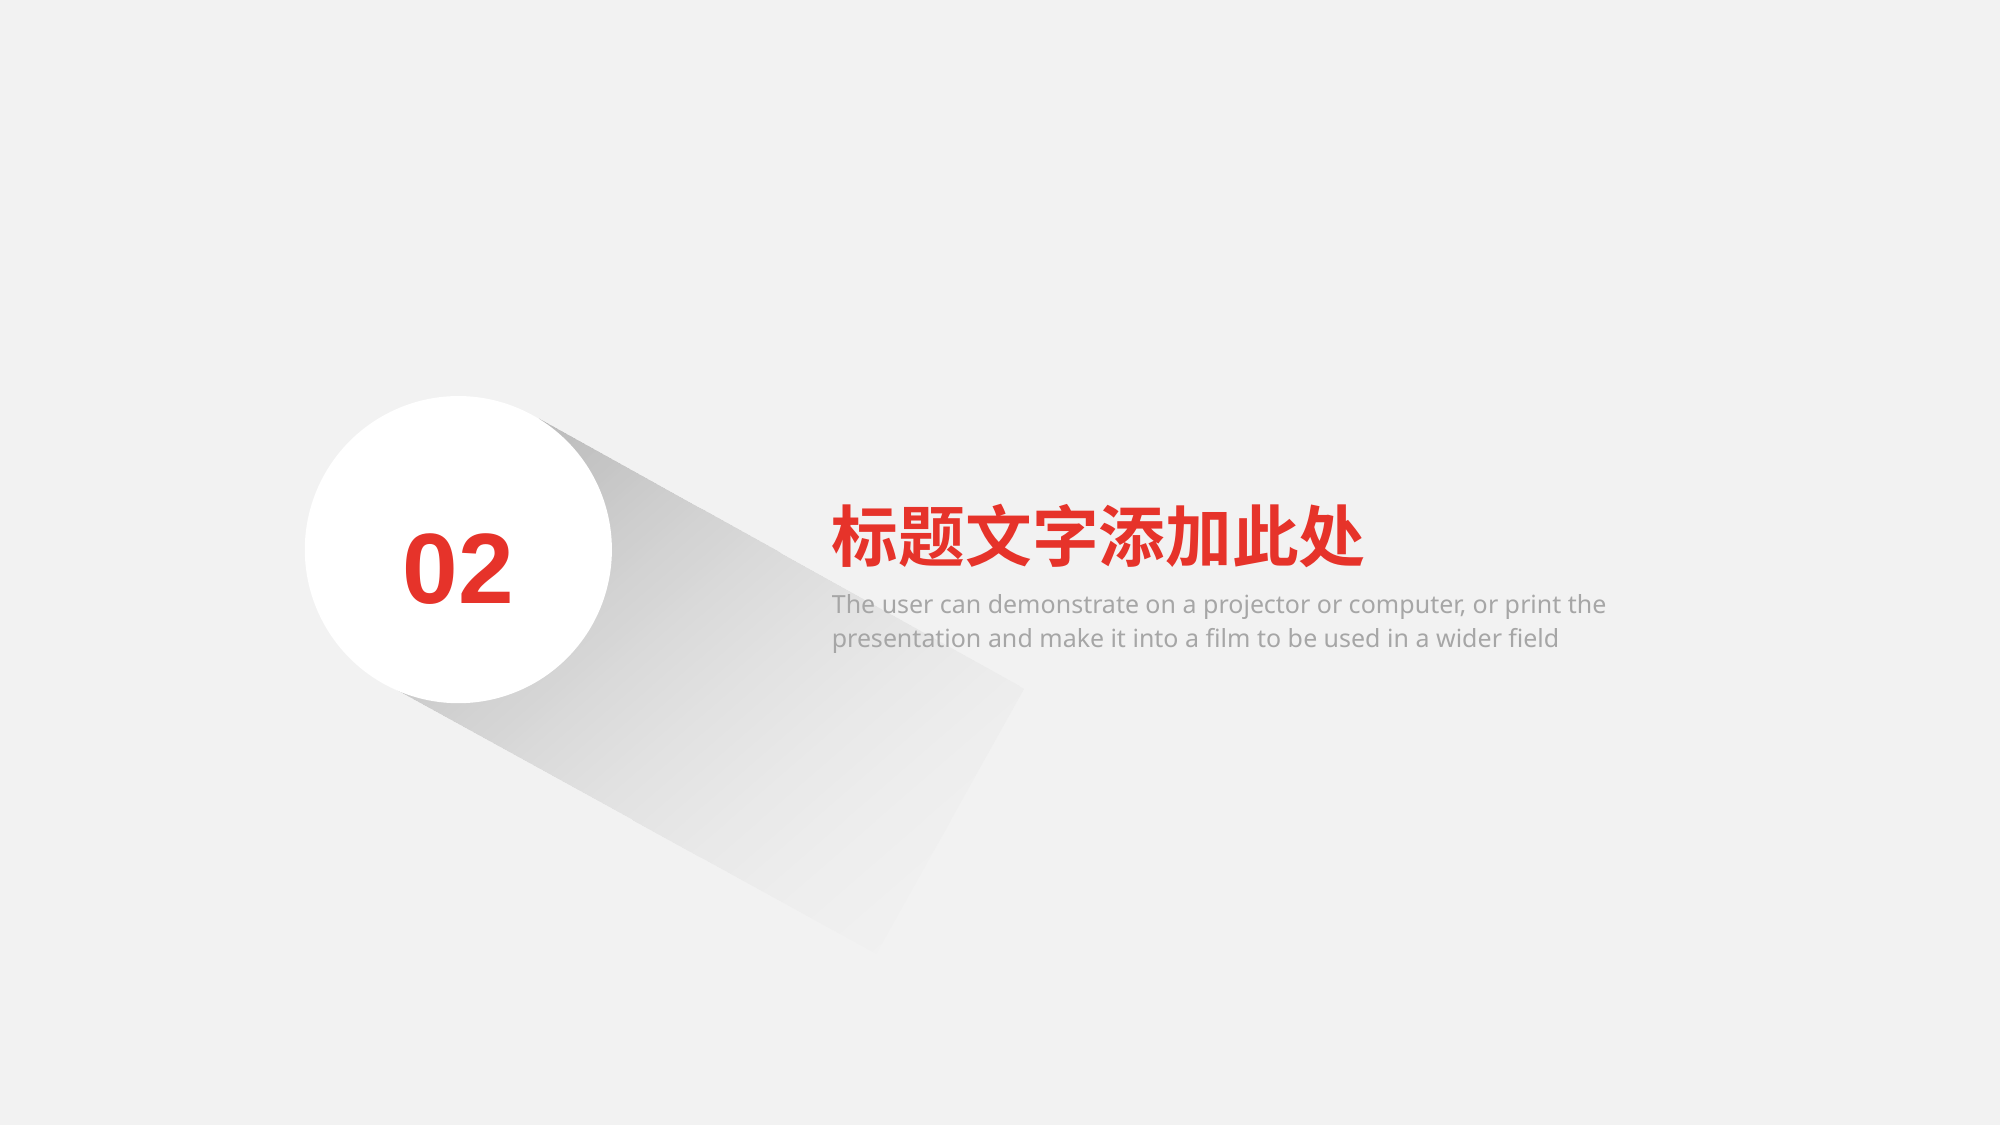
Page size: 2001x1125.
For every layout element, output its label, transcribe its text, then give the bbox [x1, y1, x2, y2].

text_box The user can demonstrate on a projector or computer, or print the presentation and make it into a film to be used in a wider field [985, 577, 1747, 661]
text_box 标题文字添加此处 [985, 471, 1552, 583]
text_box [304, 395, 985, 838]
